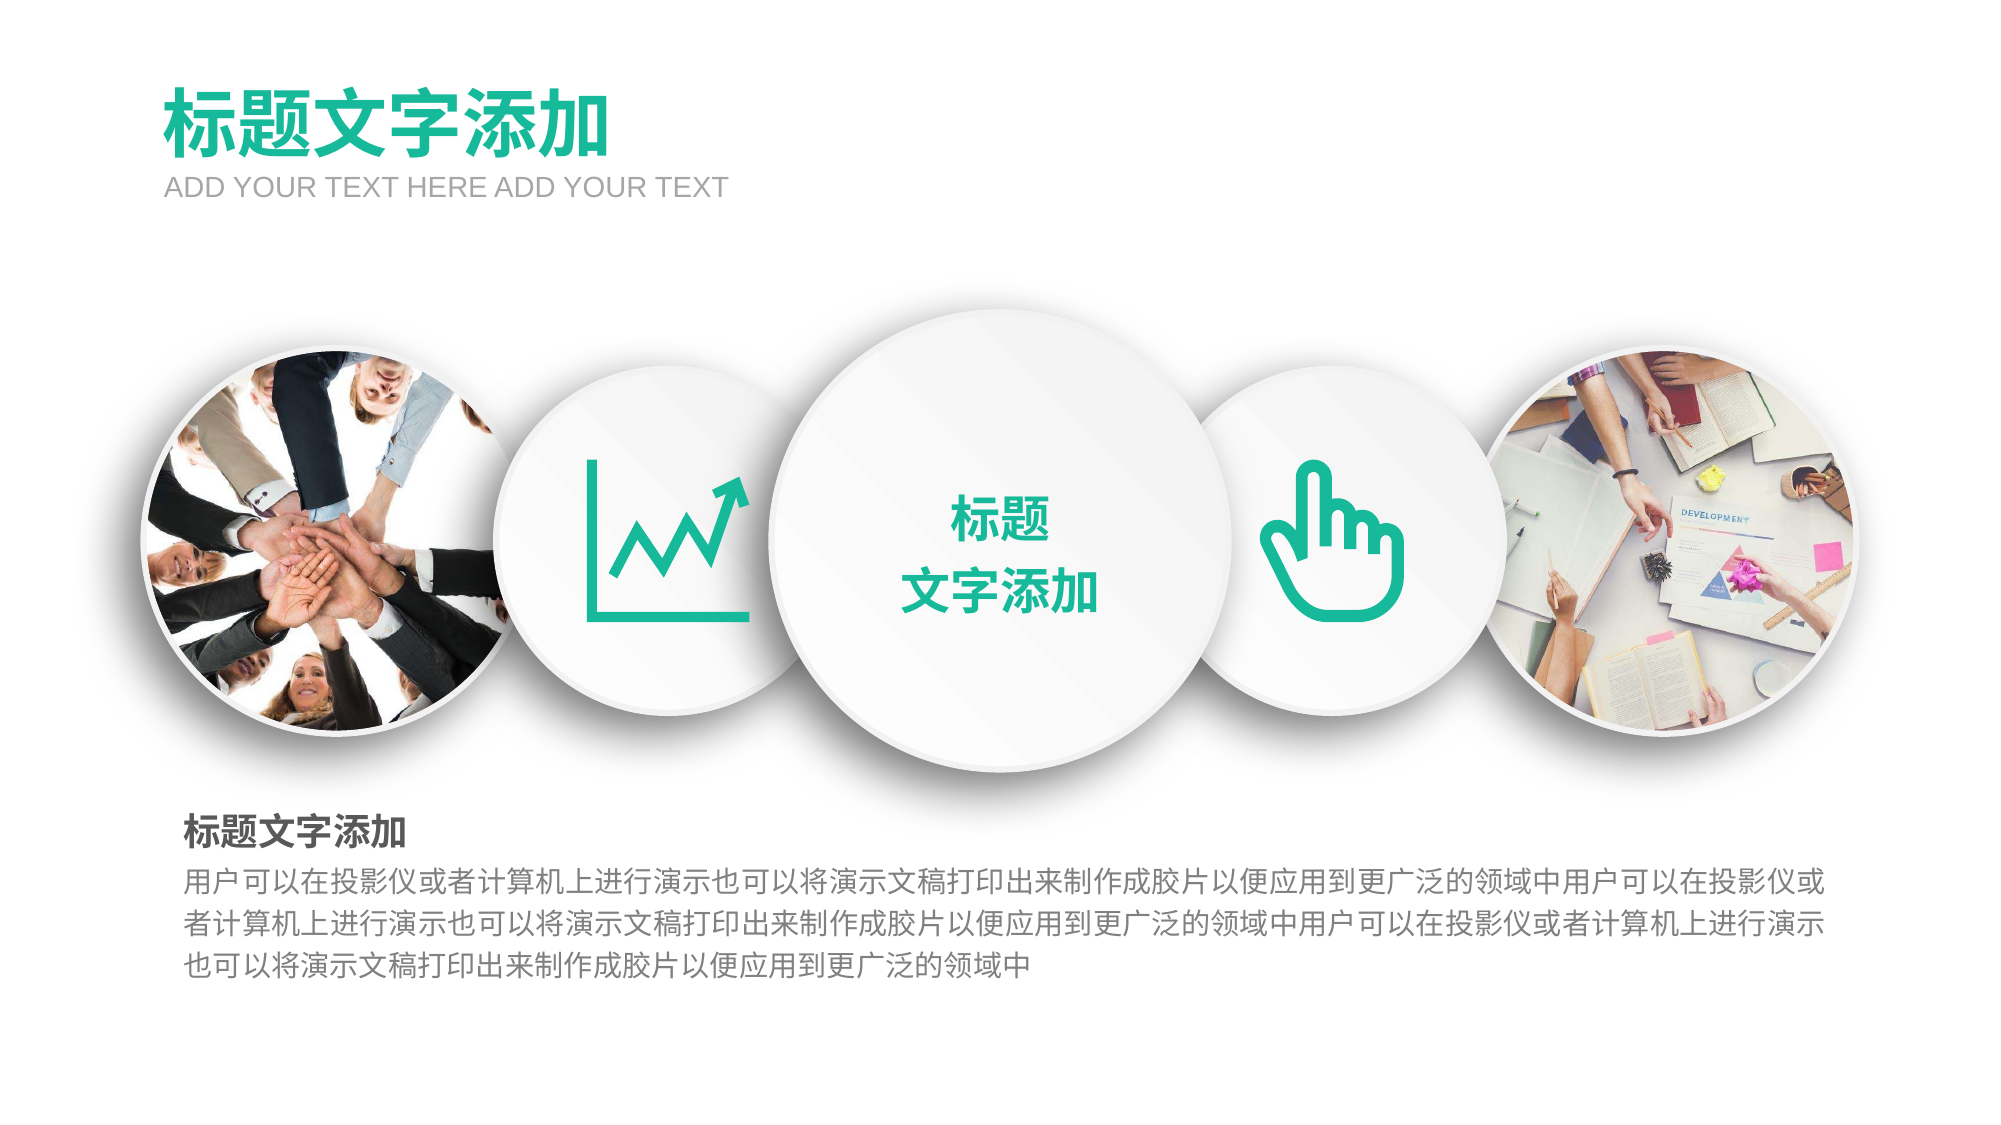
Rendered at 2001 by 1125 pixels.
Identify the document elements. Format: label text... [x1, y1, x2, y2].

picture [143, 347, 530, 734]
text_box [1258, 458, 1405, 624]
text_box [168, 791, 1842, 988]
text_box ADD YOUR TEXT HERE ADD YOUR TEXT [149, 160, 745, 211]
picture [1470, 347, 1857, 734]
text_box [770, 311, 1230, 771]
text_box 标题文字添加 [148, 69, 628, 175]
text_box [586, 459, 750, 623]
text_box [530, 367, 769, 714]
text_box [607, 475, 751, 580]
text_box 标题 文字添加 [816, 467, 1184, 627]
text_box [1207, 367, 1470, 714]
